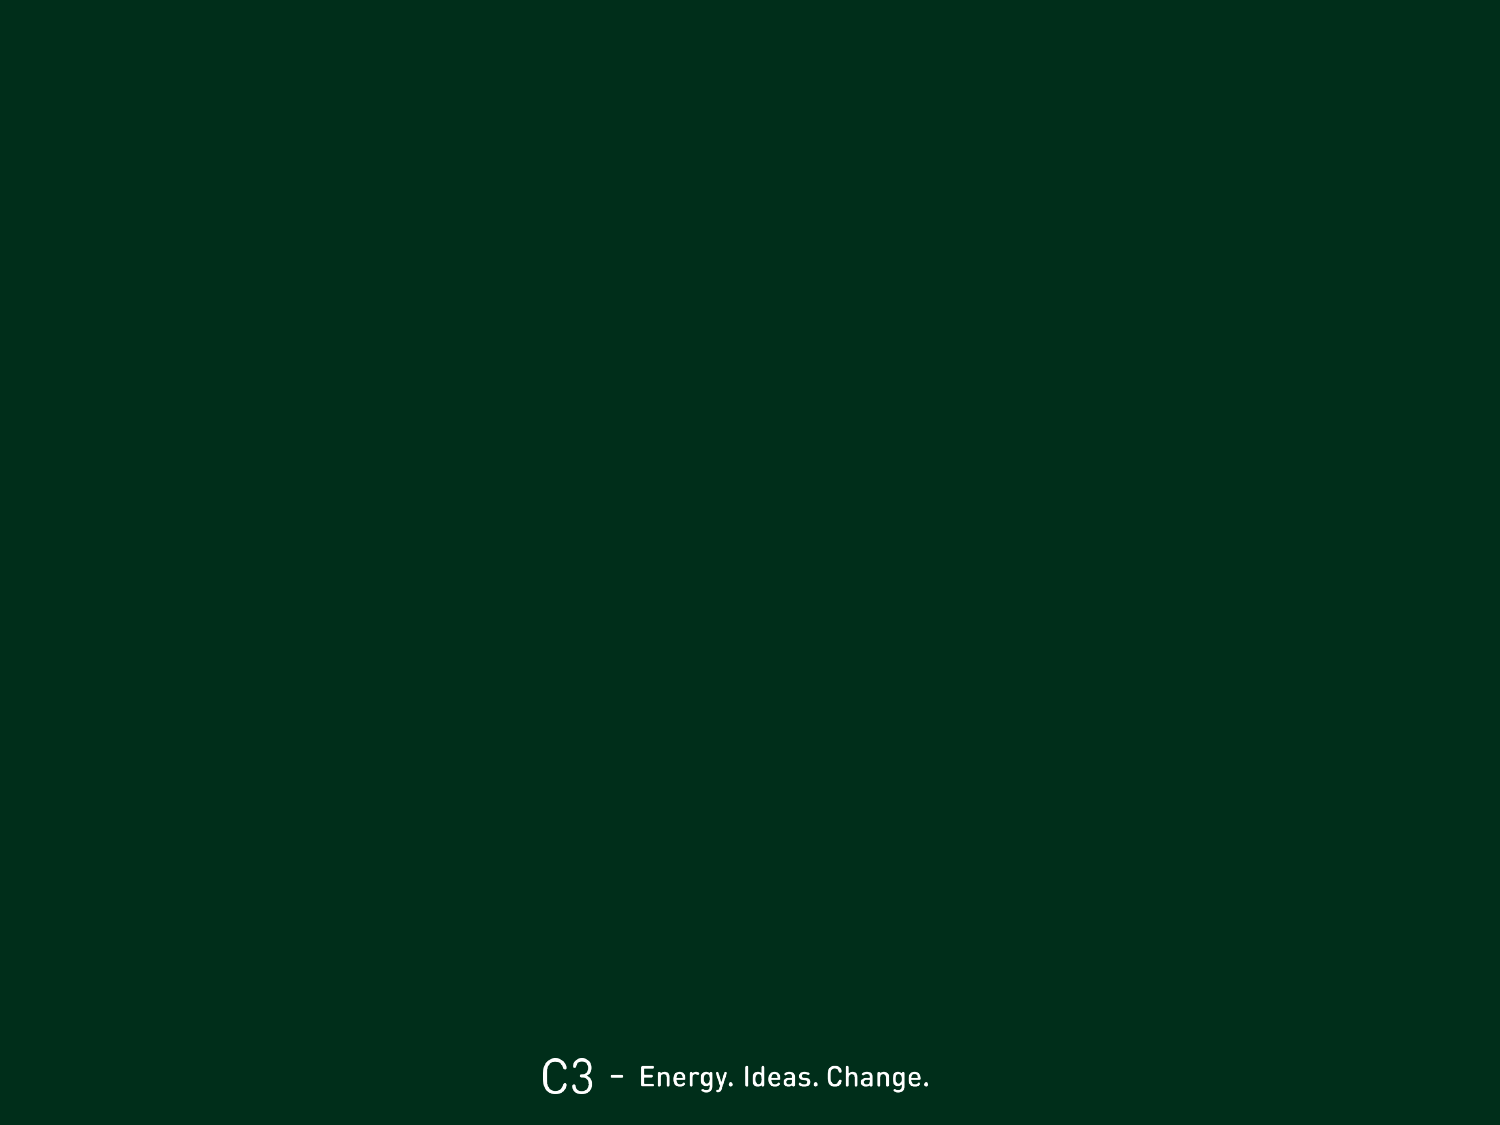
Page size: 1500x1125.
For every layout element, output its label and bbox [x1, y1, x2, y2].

picture [543, 1058, 928, 1094]
